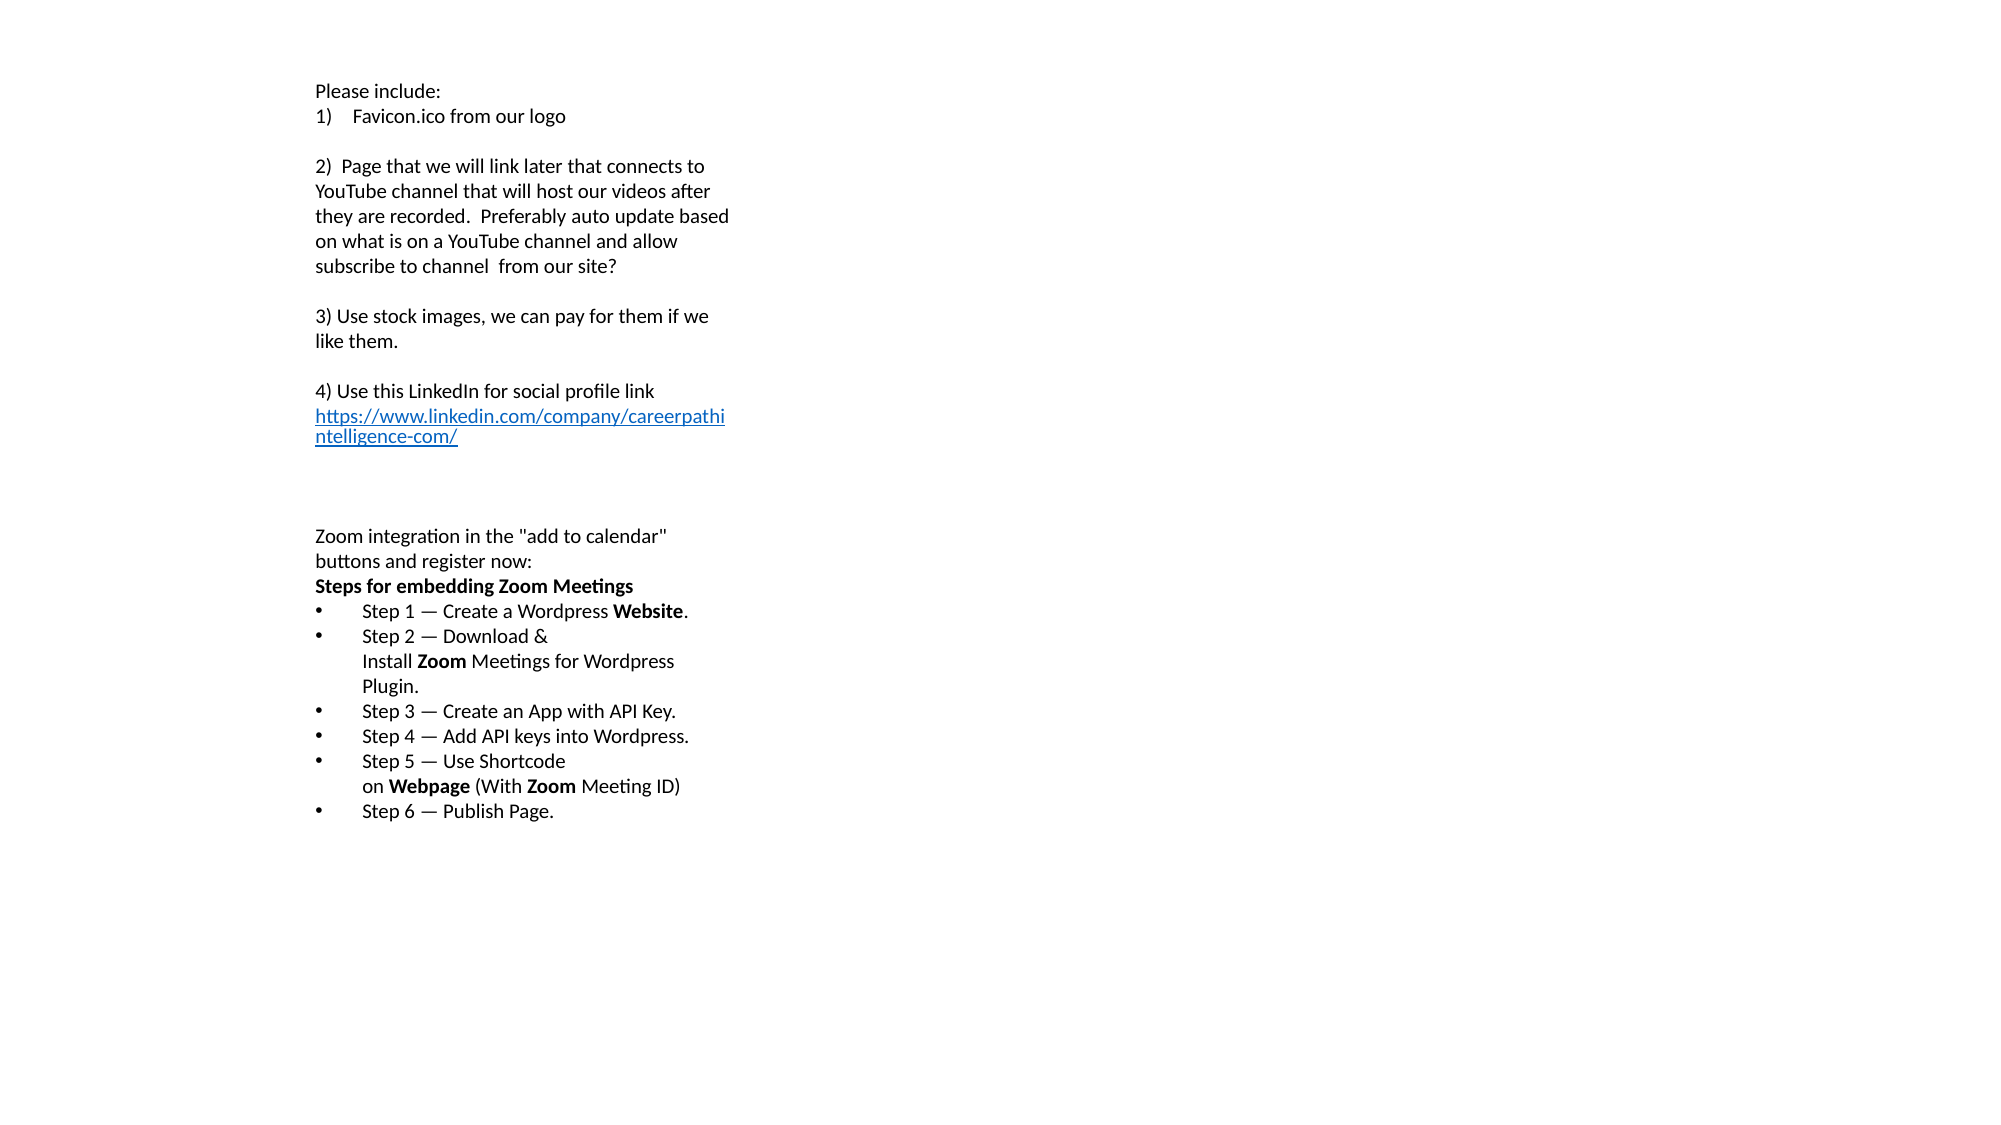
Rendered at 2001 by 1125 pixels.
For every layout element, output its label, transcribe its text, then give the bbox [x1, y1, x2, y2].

text_box Please include: Favicon.ico from our logo 2) Page that we will link later that connects to YouTube channel that will host our videos after they are recorded. Preferably auto update based on what is on a YouTube channel and allow subscribe to channel from our site? 3) Use stock images, we can pay for them if we like them. 4) Use this LinkedIn for social profile link https://www.linkedin.com/company/careerpathintelligence-com/ Zoom integration in the "add to calendar" buttons and register now: Steps for embedding Zoom Meetings Step 1 — Create a Wordpress Website. Step 2 — Download & Install Zoom Meetings for Wordpress Plugin. Step 3 — Create an App with API Key. Step 4 — Add API keys into Wordpress. Step 5 — Use Shortcode on Webpage (With Zoom Meeting ID) Step 6 — Publish Page. [300, 70, 751, 885]
